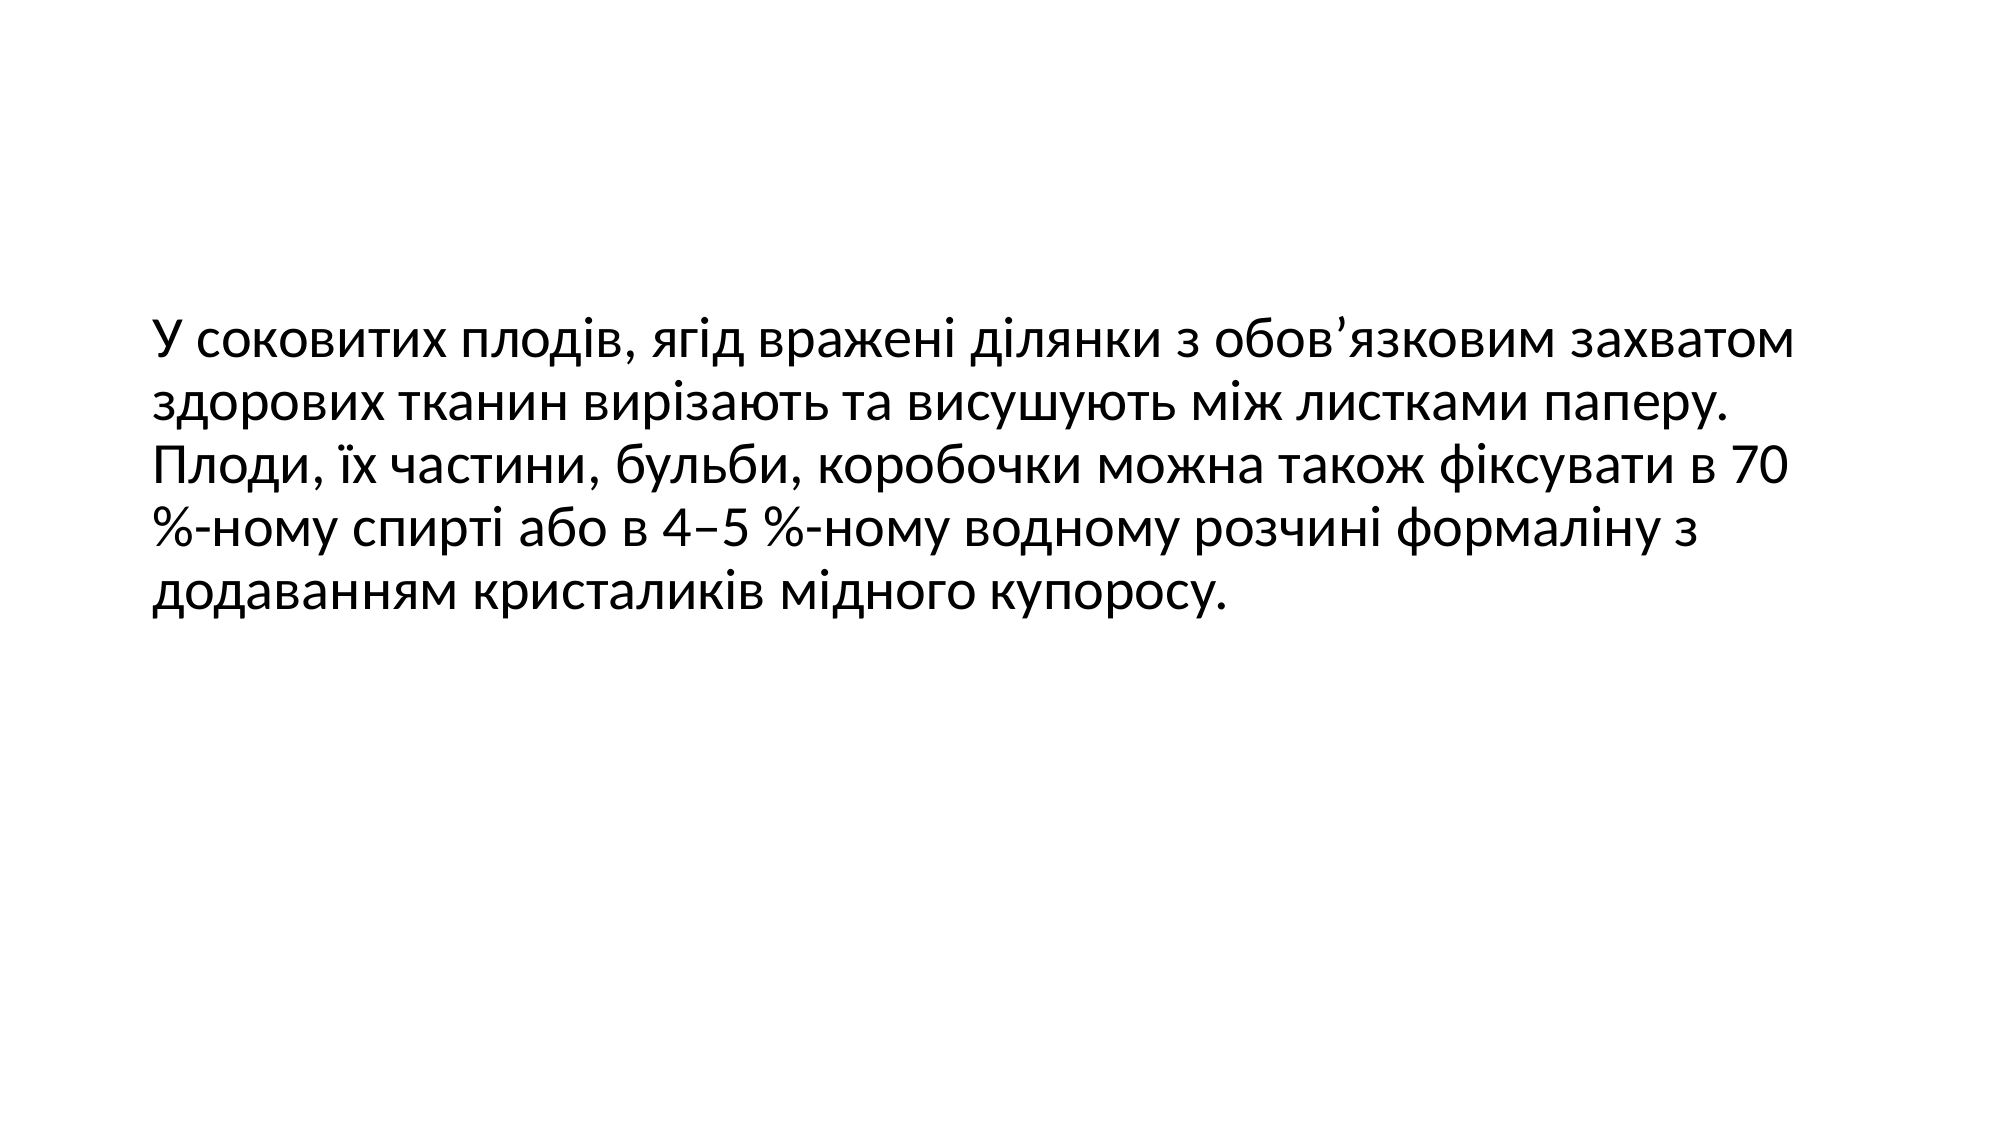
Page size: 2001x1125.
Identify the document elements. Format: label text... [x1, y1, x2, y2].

list У соковитих плодів, ягід вражені ділянки з обов’язковим захватом здорових тканин вирізають та висушують між листками паперу. Плоди, їх частини, бульби, коробочки можна також фіксувати в 70 %-ному спирті або в 4–5 %-ному водному розчині формаліну з додаванням кристаликів мідного купоросу. [137, 299, 1863, 1014]
